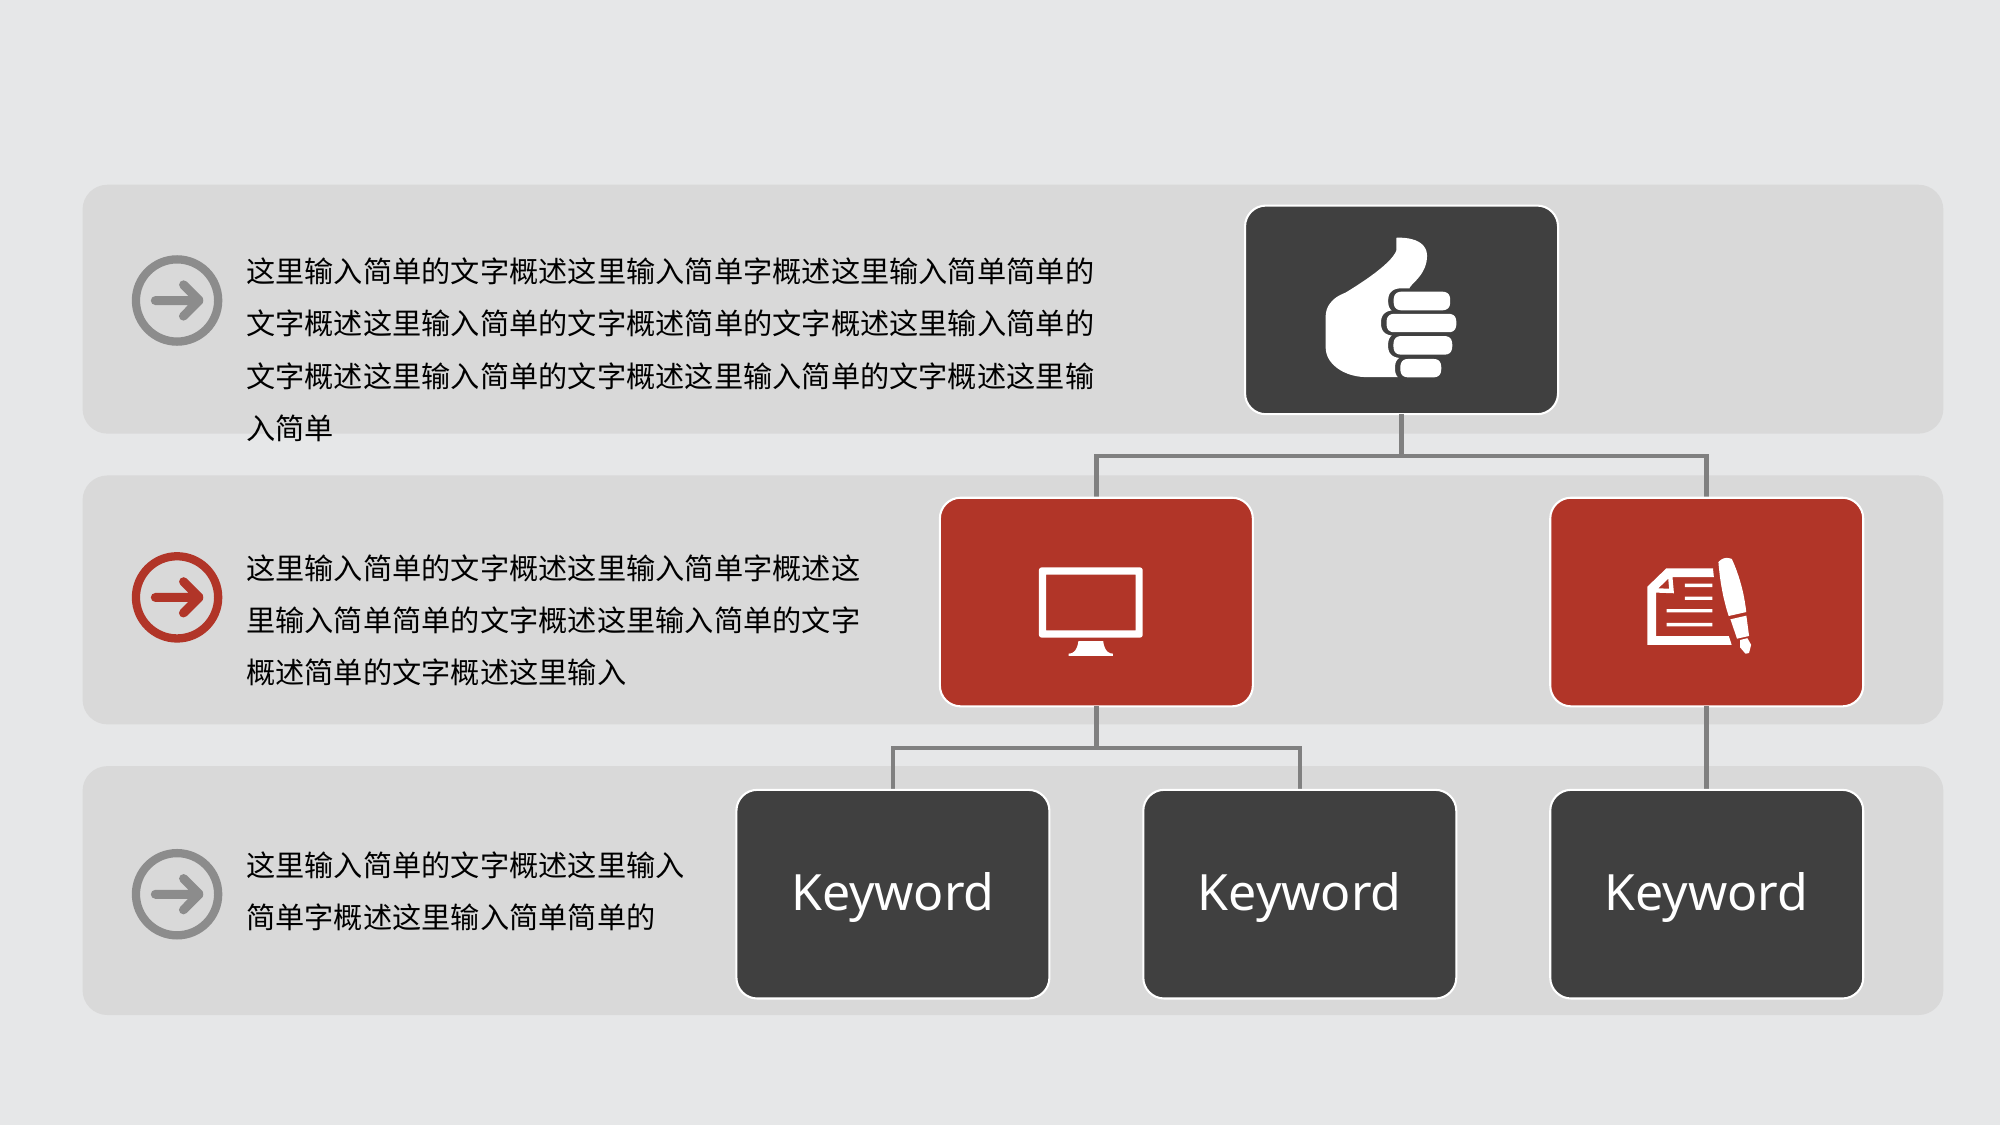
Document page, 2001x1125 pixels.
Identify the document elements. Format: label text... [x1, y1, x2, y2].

text_box 这里输入简单的文字概述这里输入简单字概述这里输入简单简单的文字概述这里输入简单的文字概述简单的文字概述这里输入 [231, 525, 877, 698]
text_box 这里输入简单的文字概述这里输入简单字概述这里输入简单简单的 [231, 821, 711, 942]
text_box [1718, 557, 1747, 617]
text_box [1095, 706, 1301, 788]
text_box [1549, 496, 1865, 708]
text_box [892, 706, 1095, 788]
text_box [1401, 414, 1708, 496]
text_box [82, 184, 1944, 434]
text_box [1068, 641, 1113, 656]
text_box Keyword [1549, 788, 1865, 1000]
text_box [1244, 204, 1560, 416]
text_box [1038, 567, 1143, 638]
text_box [1730, 615, 1752, 654]
text_box [1393, 291, 1451, 311]
text_box [1400, 358, 1442, 378]
text_box Keyword [1142, 788, 1458, 1000]
text_box [938, 496, 1254, 708]
text_box [82, 475, 1095, 725]
text_box [130, 551, 224, 644]
text_box [1095, 414, 1401, 496]
text_box [1393, 336, 1453, 355]
text_box [1708, 475, 1944, 725]
text_box [82, 766, 1944, 1016]
text_box [1386, 313, 1457, 333]
text_box [130, 254, 224, 347]
text_box Keyword [735, 788, 1051, 1000]
text_box [1103, 475, 1706, 725]
text_box [1647, 568, 1732, 645]
text_box 这里输入简单的文字概述这里输入简单字概述这里输入简单简单的文字概述这里输入简单的文字概述简单的文字概述这里输入简单的文字概述这里输入简单的文字概述这里输入简单的文字概述这里输入简单 [231, 228, 1138, 453]
text_box [130, 847, 224, 941]
text_box [1325, 237, 1428, 378]
